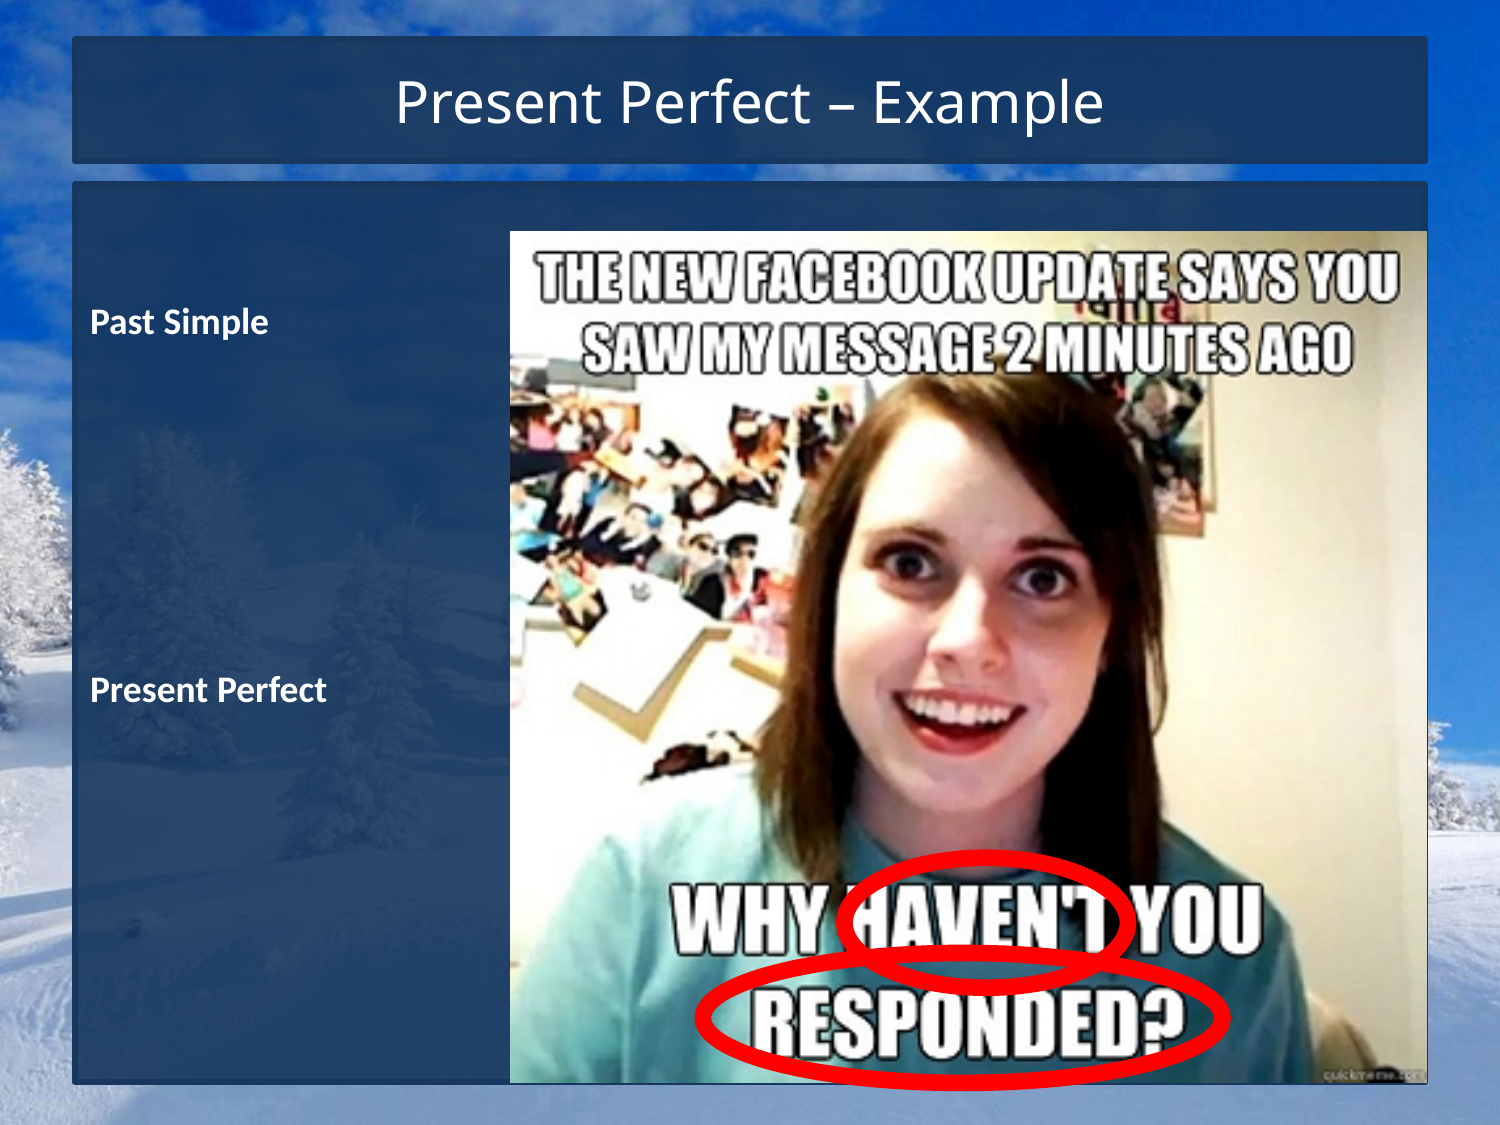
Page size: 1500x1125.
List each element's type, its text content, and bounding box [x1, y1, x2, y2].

title Present Perfect – Example [72, 36, 1428, 164]
list Past Simple Present Perfect [72, 181, 1428, 1085]
picture [0, 0, 1500, 1125]
